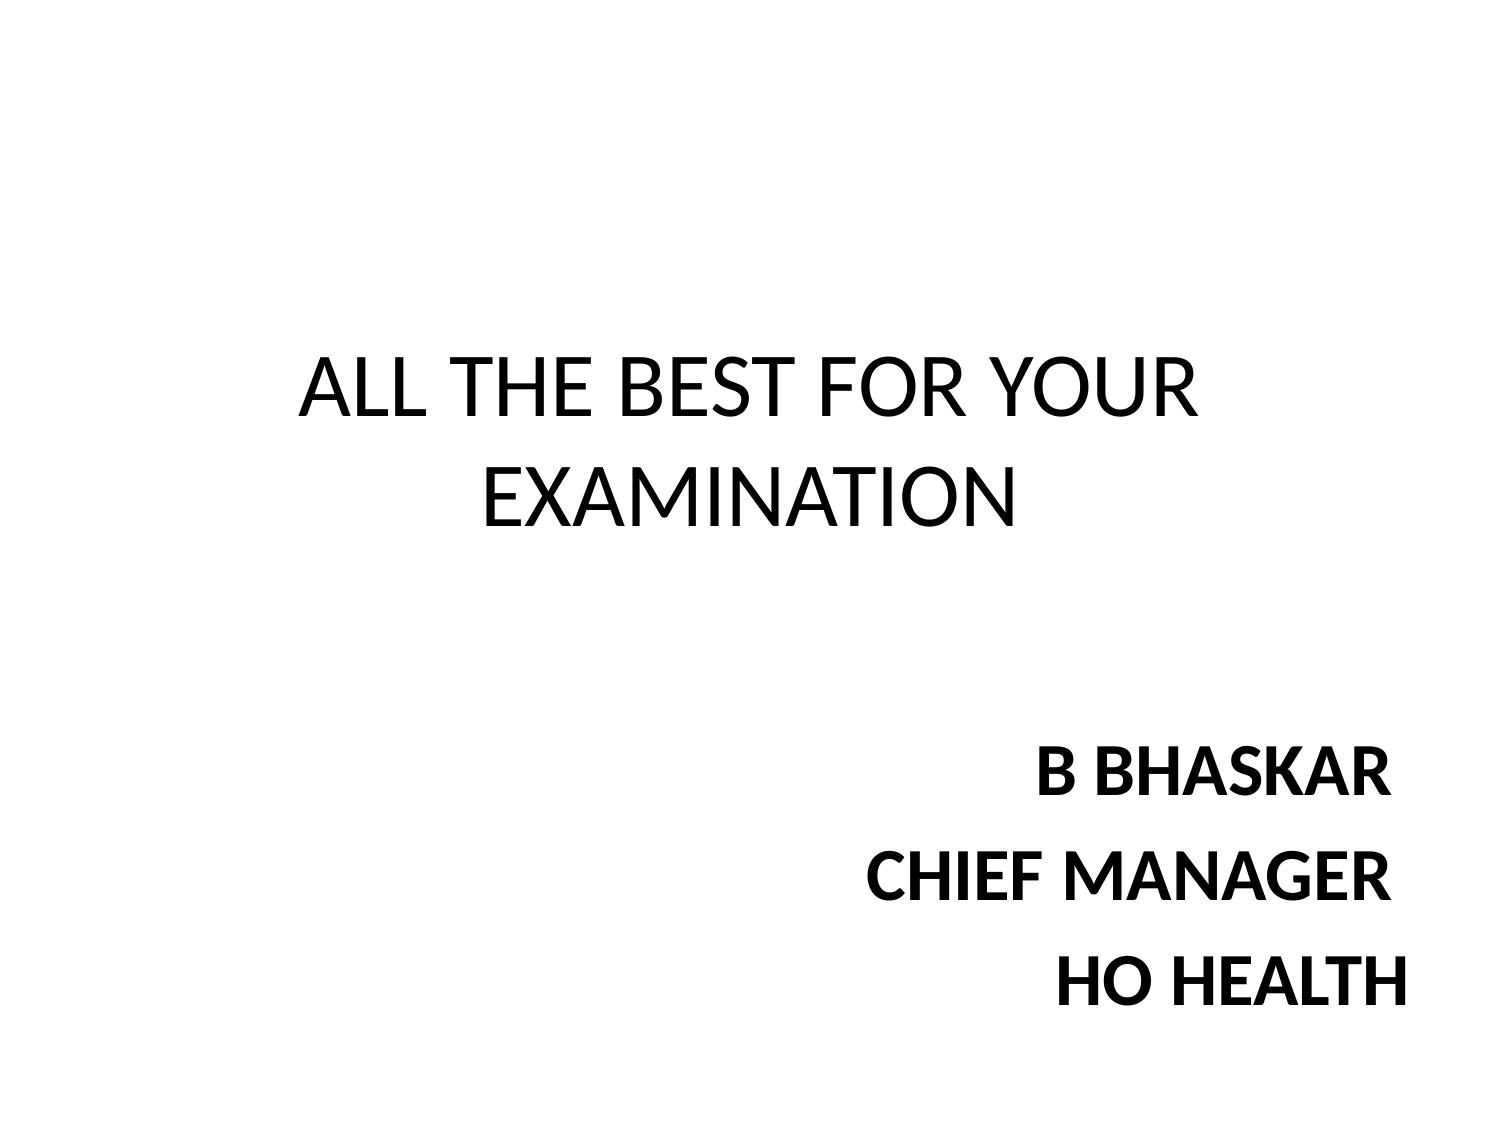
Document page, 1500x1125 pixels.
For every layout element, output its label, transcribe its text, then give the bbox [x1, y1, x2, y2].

list B BHASKAR CHIEF MANAGER HO HEALTH [75, 712, 1425, 1005]
title ALL THE BEST FOR YOUR EXAMINATION [75, 45, 1425, 712]
